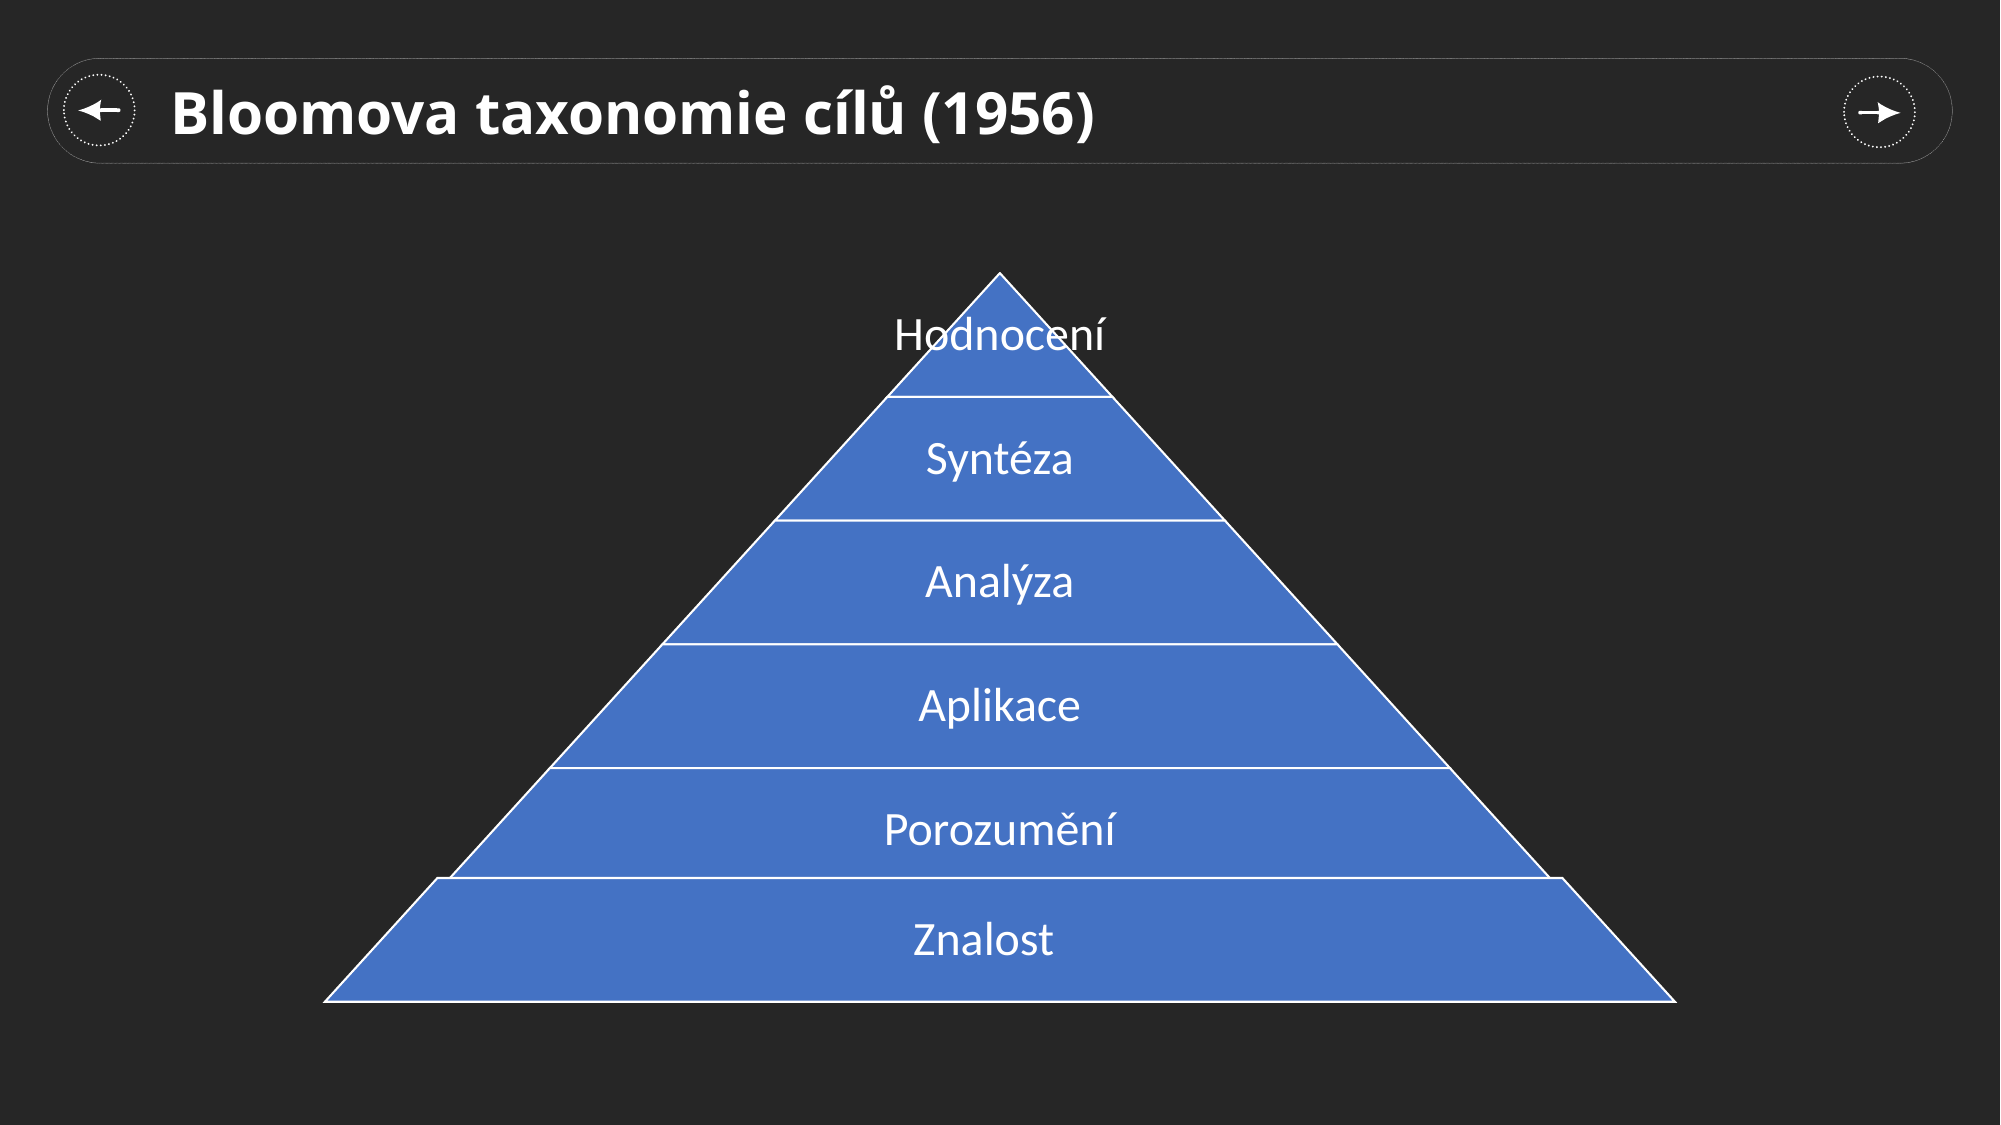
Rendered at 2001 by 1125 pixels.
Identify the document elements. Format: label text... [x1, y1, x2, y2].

picture [1858, 101, 1901, 124]
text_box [63, 74, 135, 146]
text_box [1843, 75, 1916, 149]
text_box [324, 273, 1675, 1002]
text_box [46, 57, 1954, 165]
text_box Bloomova taxonomie cílů (1956) [155, 68, 1736, 154]
